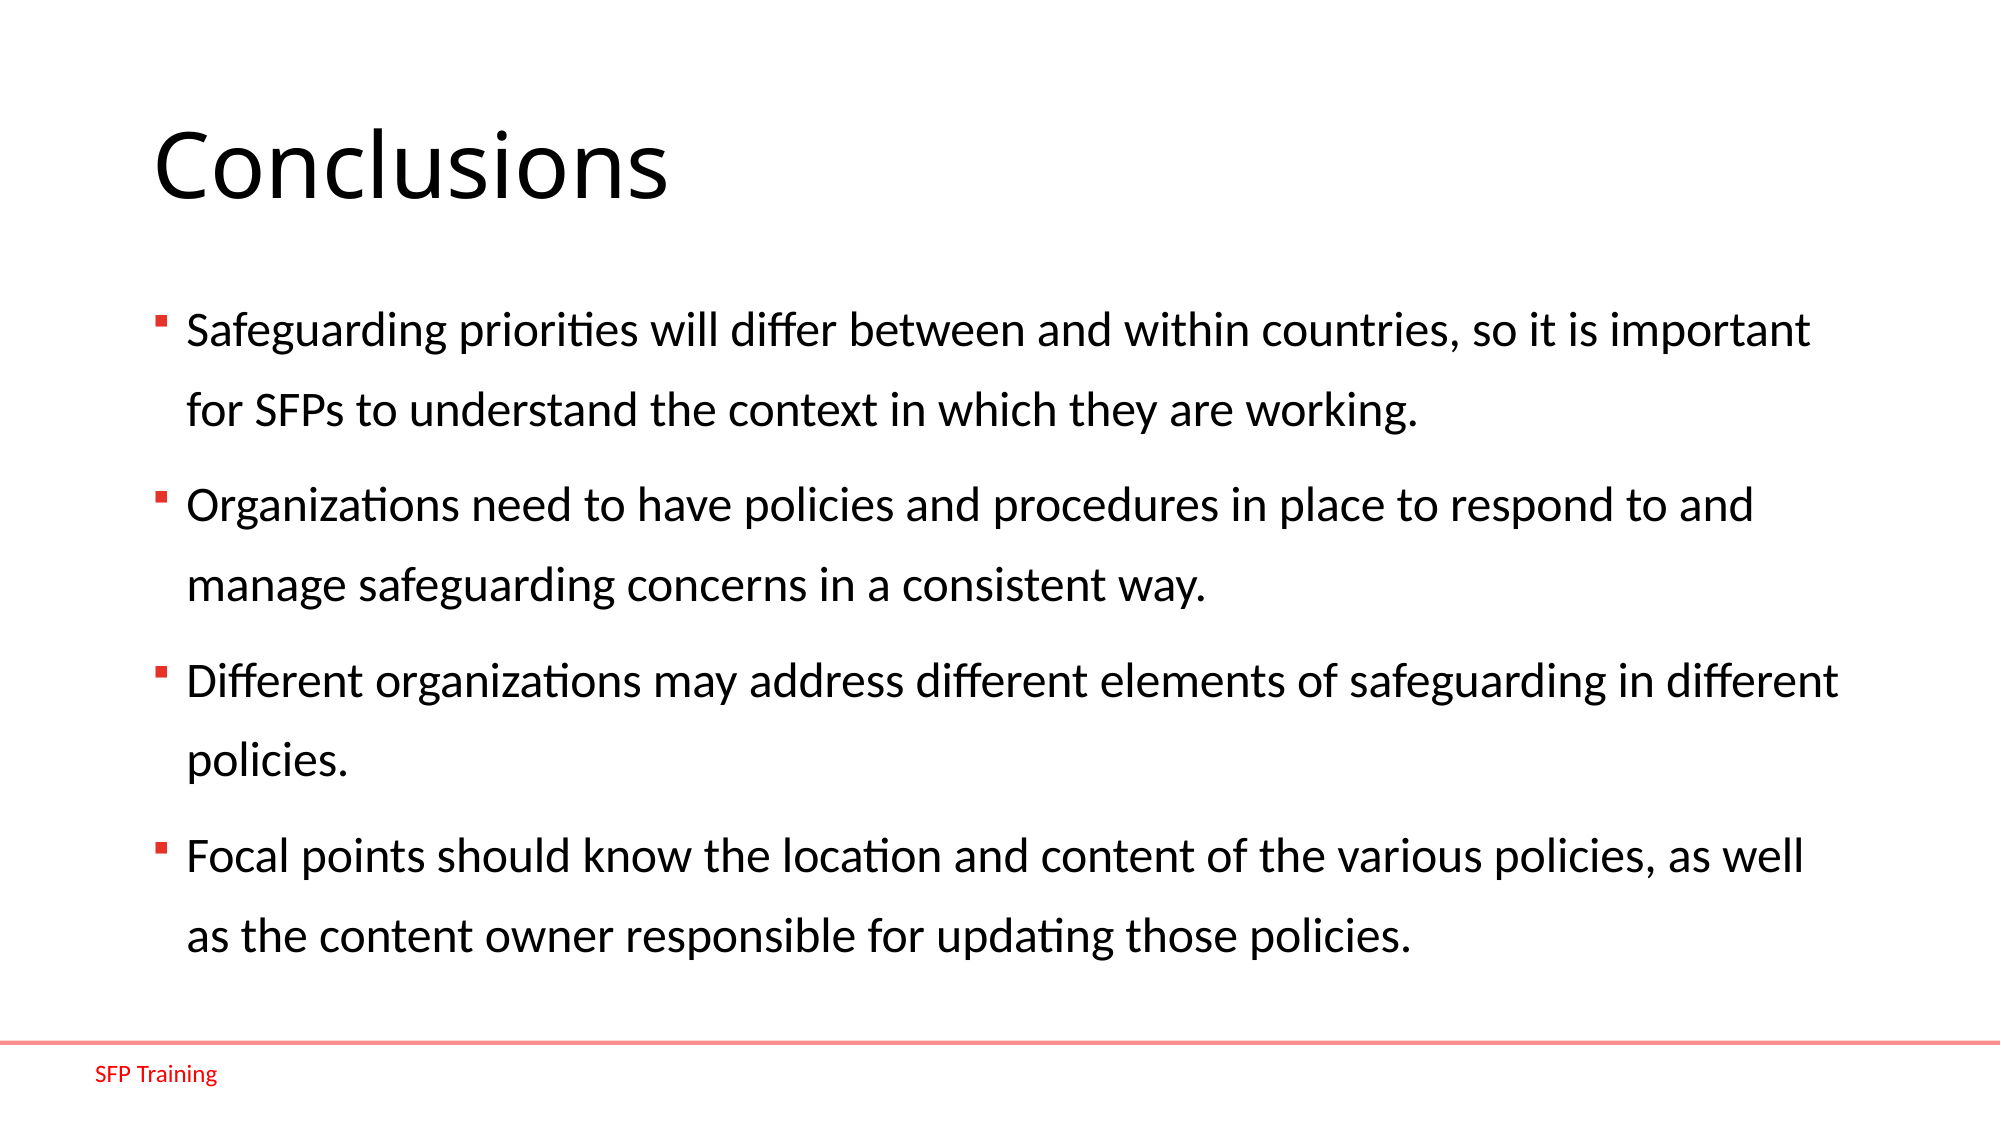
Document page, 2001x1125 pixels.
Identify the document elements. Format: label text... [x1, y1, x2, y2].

footer SFP Training [0, 1045, 494, 1103]
list Safeguarding priorities will differ between and within countries, so it is important for SFPs to understand the context in which they are working. Organizations need to have policies and procedures in place to respond to and manage safeguarding concerns in a consistent way. Different organizations may address different elements of safeguarding in different policies. Focal points should know the location and content of the various policies, as well as the content owner responsible for updating those policies. [137, 268, 1863, 983]
title Conclusions [137, 59, 1863, 268]
